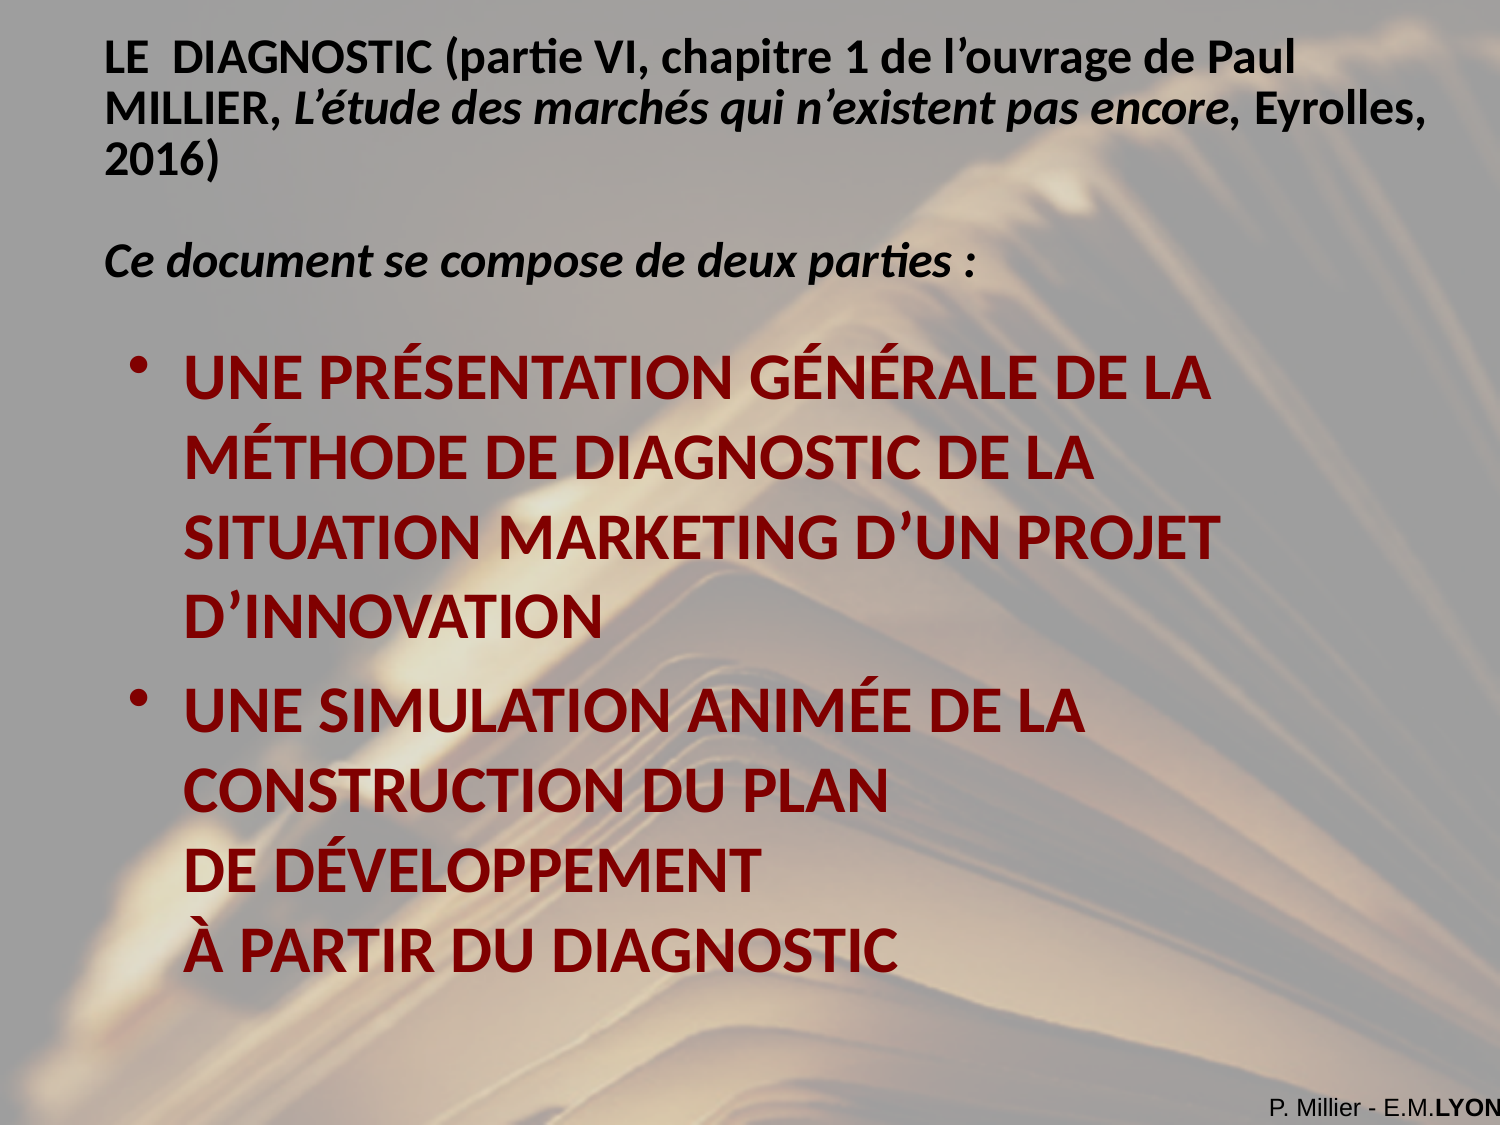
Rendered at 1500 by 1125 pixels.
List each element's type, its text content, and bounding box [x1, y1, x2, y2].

list UNE PRÉSENTATION GÉNÉRALE DE LA MÉTHODE DE DIAGNOSTIC DE LA SITUATION MARKETING D’UN PROJET D’INNOVATION UNE SIMULATION ANIMÉE DE LA CONSTRUCTION DU PLAN DE DÉVELOPPEMENT À PARTIR DU DIAGNOSTIC [112, 324, 1388, 1000]
title LE DIAGNOSTIC (partie VI, chapitre 1 de l’ouvrage de Paul MILLIER, L’étude des marchés qui n’existent pas encore, Eyrolles, 2016) Ce document se compose de deux parties : [89, 25, 1459, 237]
picture [0, 0, 1500, 1125]
